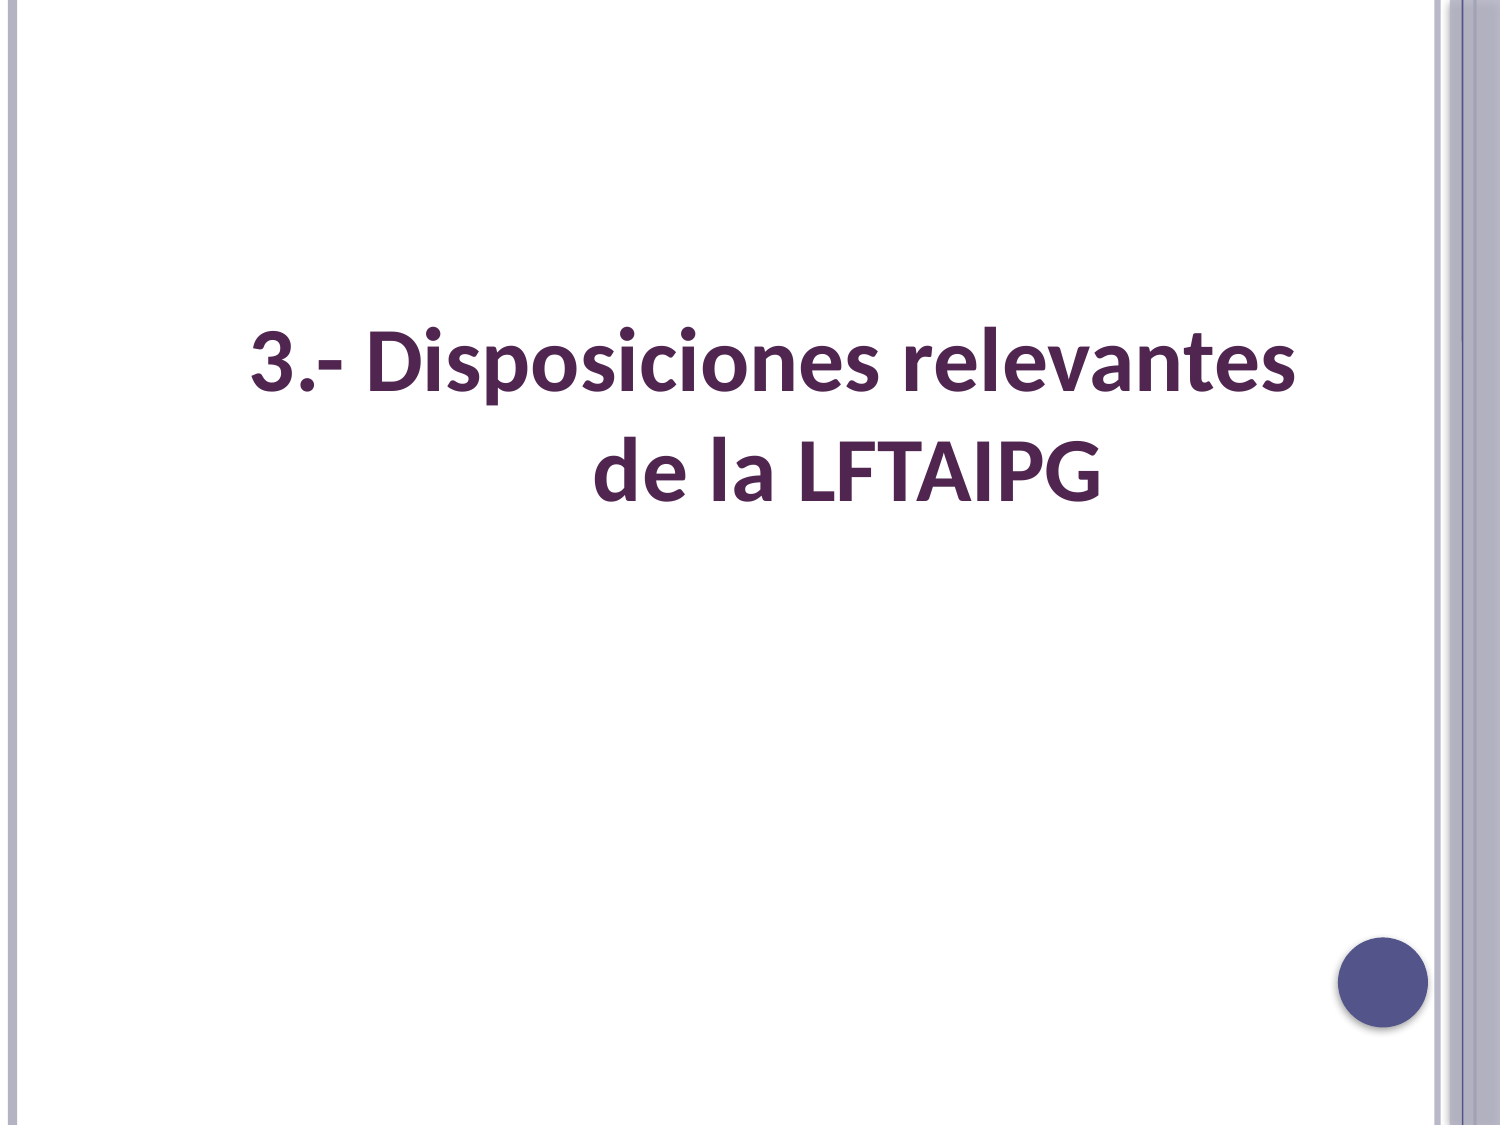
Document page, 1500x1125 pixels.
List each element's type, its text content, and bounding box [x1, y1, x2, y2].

text_box 3.- Disposiciones relevantes de la LFTAIPG [187, 292, 1360, 528]
